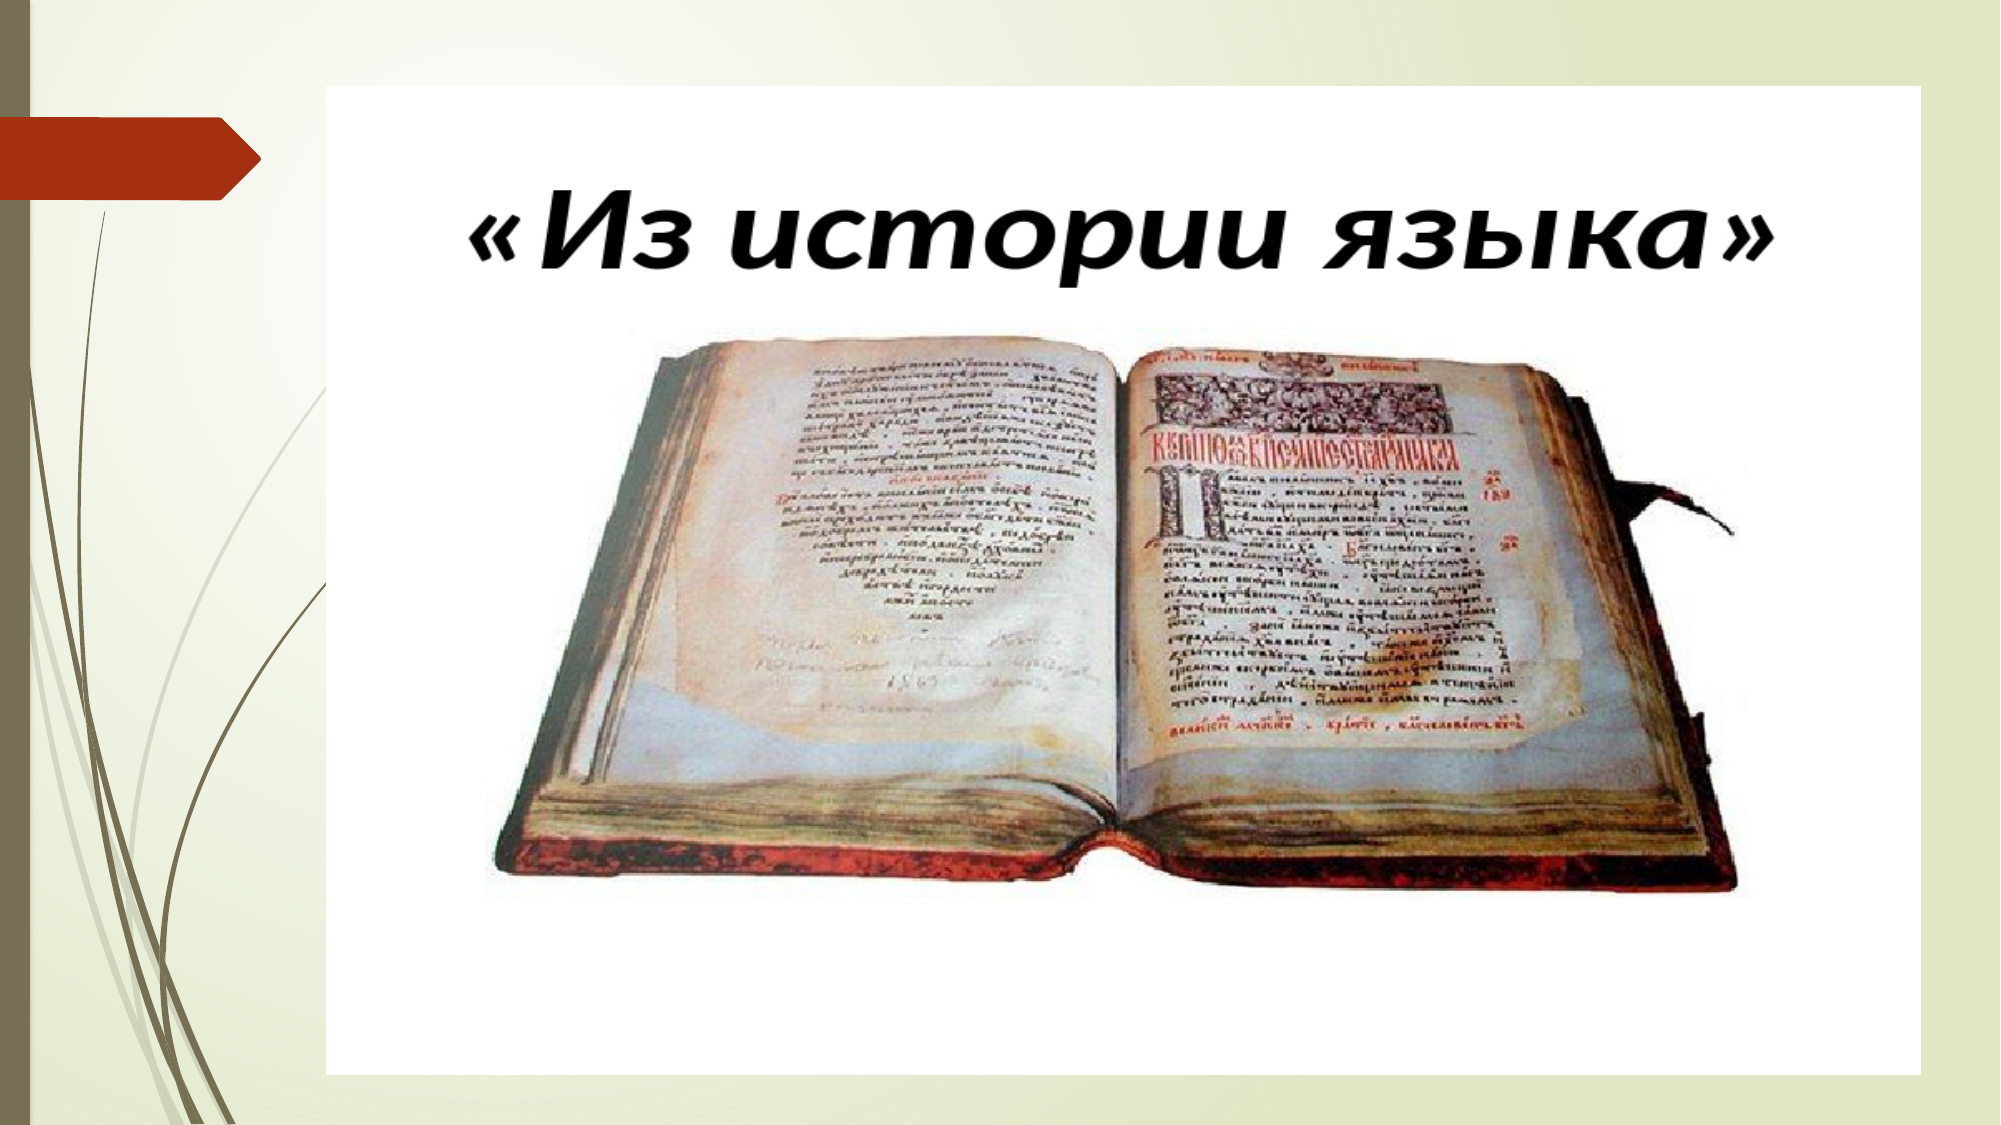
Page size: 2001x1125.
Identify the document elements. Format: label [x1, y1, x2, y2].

picture [325, 85, 1921, 1075]
